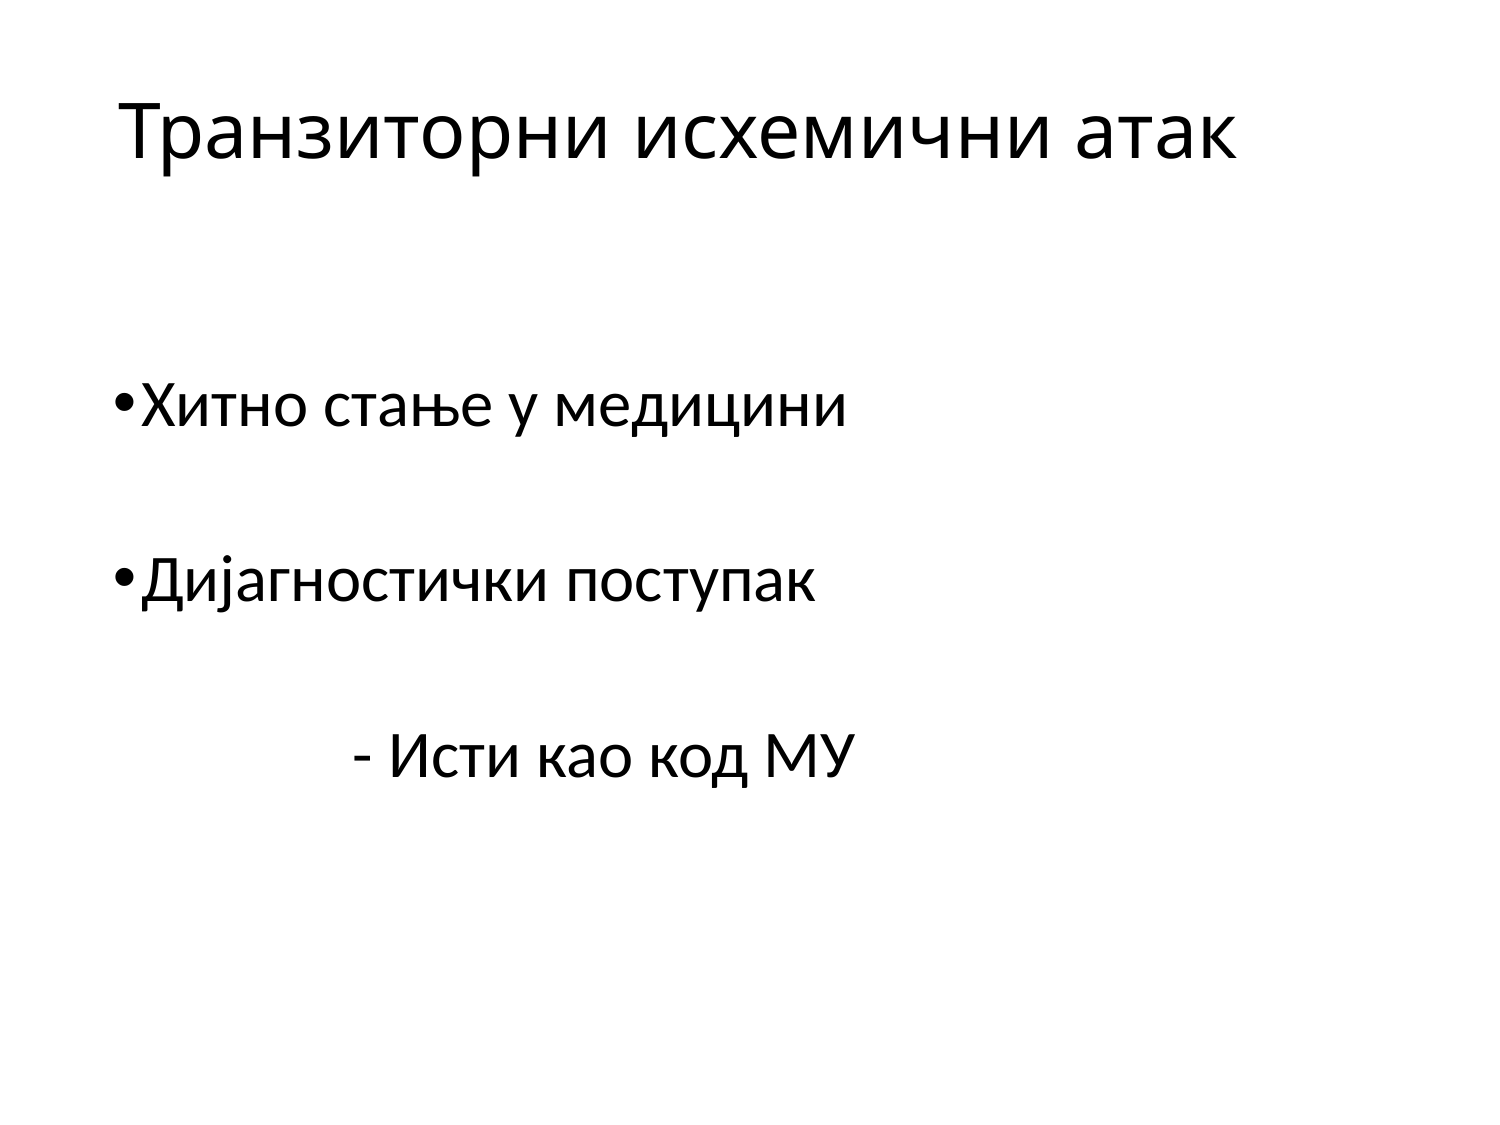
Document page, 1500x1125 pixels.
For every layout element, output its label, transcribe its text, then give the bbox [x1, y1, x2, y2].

title Транзиторни исхемични атак [103, 59, 1397, 278]
list Хитно стање у медицини Дијагностички поступак - Исти као код МУ [97, 361, 1392, 1076]
